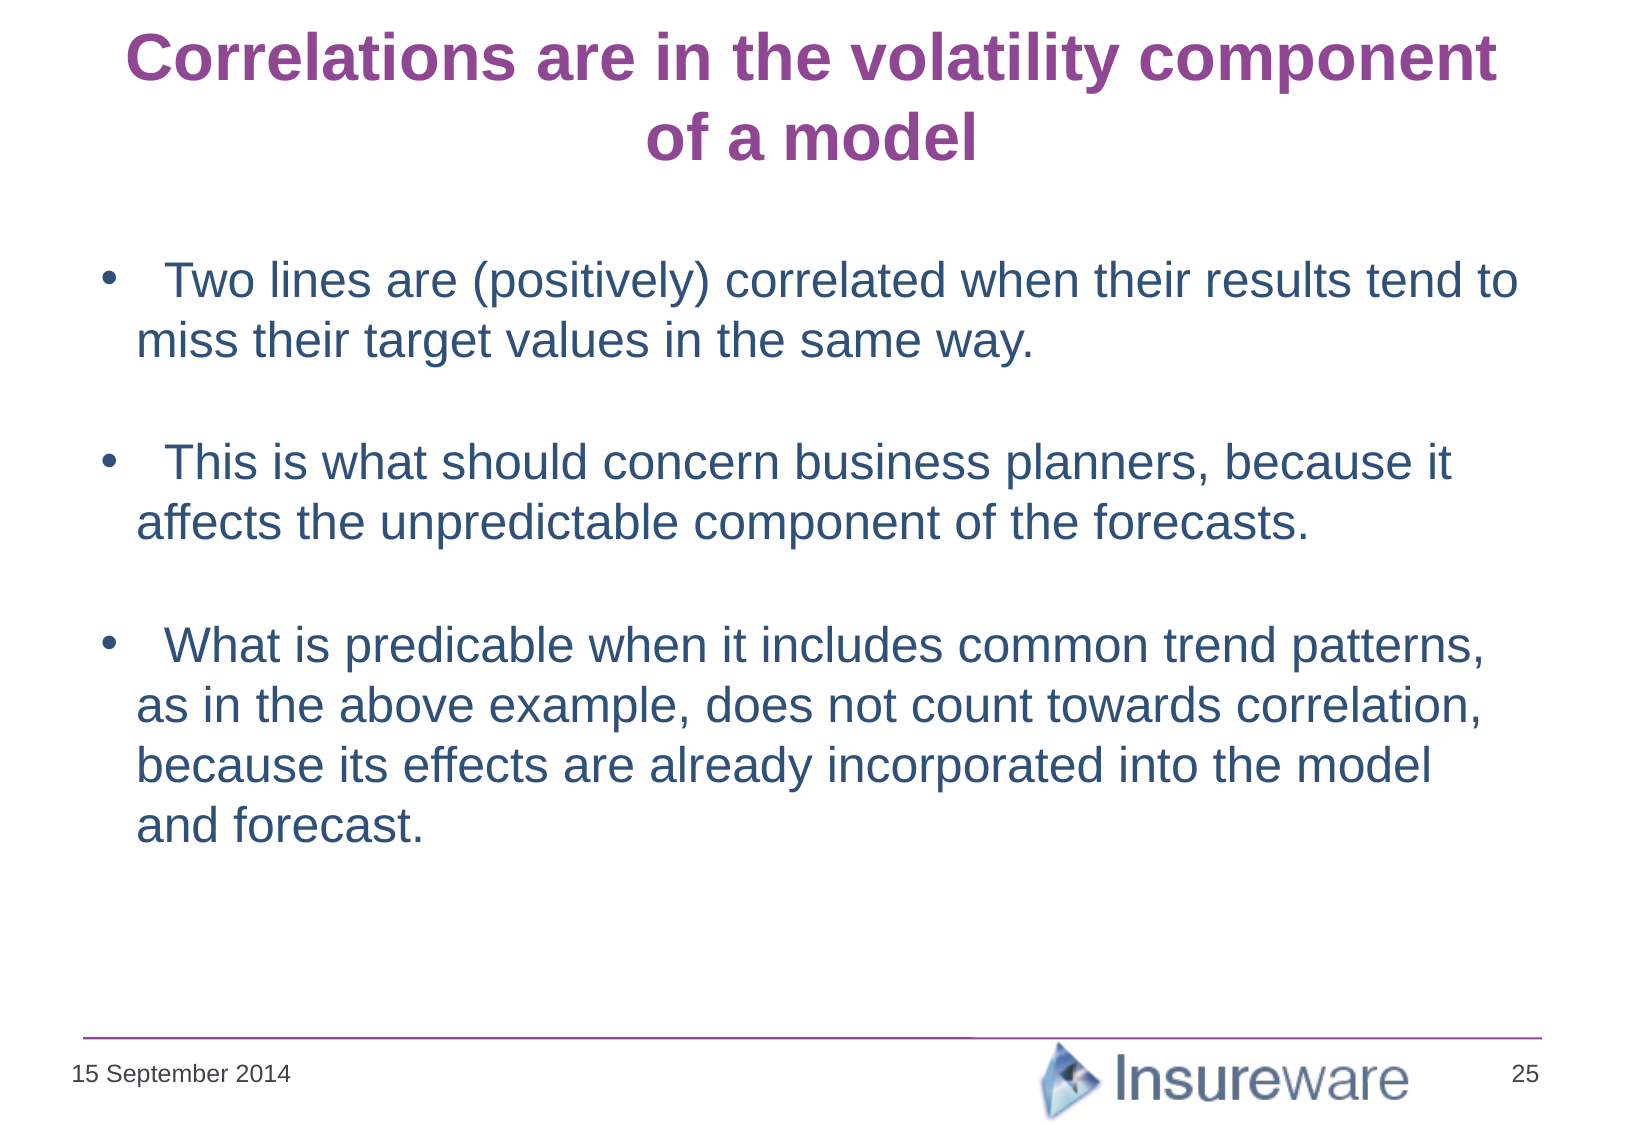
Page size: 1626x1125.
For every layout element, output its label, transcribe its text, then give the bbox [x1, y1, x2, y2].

slide_number 25 [1439, 1050, 1555, 1106]
title Correlations are in the volatility component of a model [75, 0, 1550, 188]
text_box Two lines are (positively) correlated when their results tend to miss their target values in the same way. This is what should concern business planners, because it affects the unpredictable component of the forecasts. What is predicable when it includes common trend patterns, as in the above example, does not count towards correlation, because its effects are already incorporated into the model and forecast. [85, 240, 1539, 860]
picture [1036, 1039, 1416, 1125]
